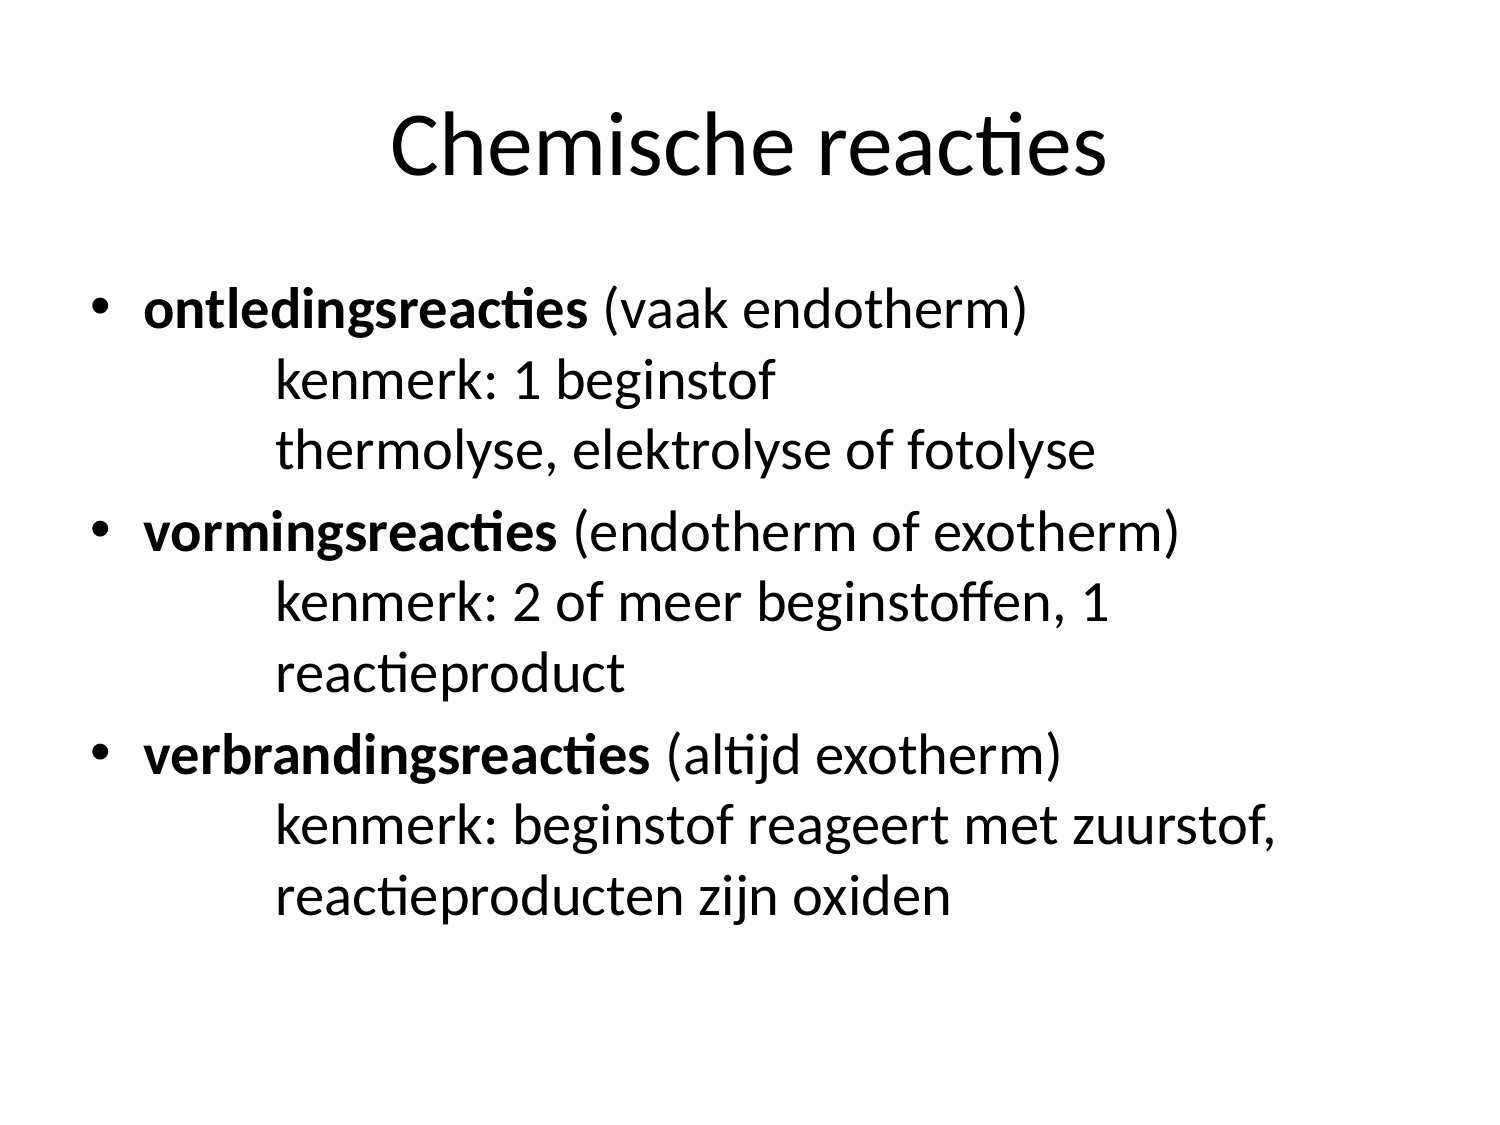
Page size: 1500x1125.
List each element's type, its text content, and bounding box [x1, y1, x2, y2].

list ontledingsreacties (vaak endotherm) kenmerk: 1 beginstof thermolyse, elektrolyse of fotolyse vormingsreacties (endotherm of exotherm) kenmerk: 2 of meer beginstoffen, 1 reactieproduct verbrandingsreacties (altijd exotherm) kenmerk: beginstof reageert met zuurstof, reactieproducten zijn oxiden [75, 262, 1425, 1005]
title Chemische reacties [75, 45, 1425, 233]
